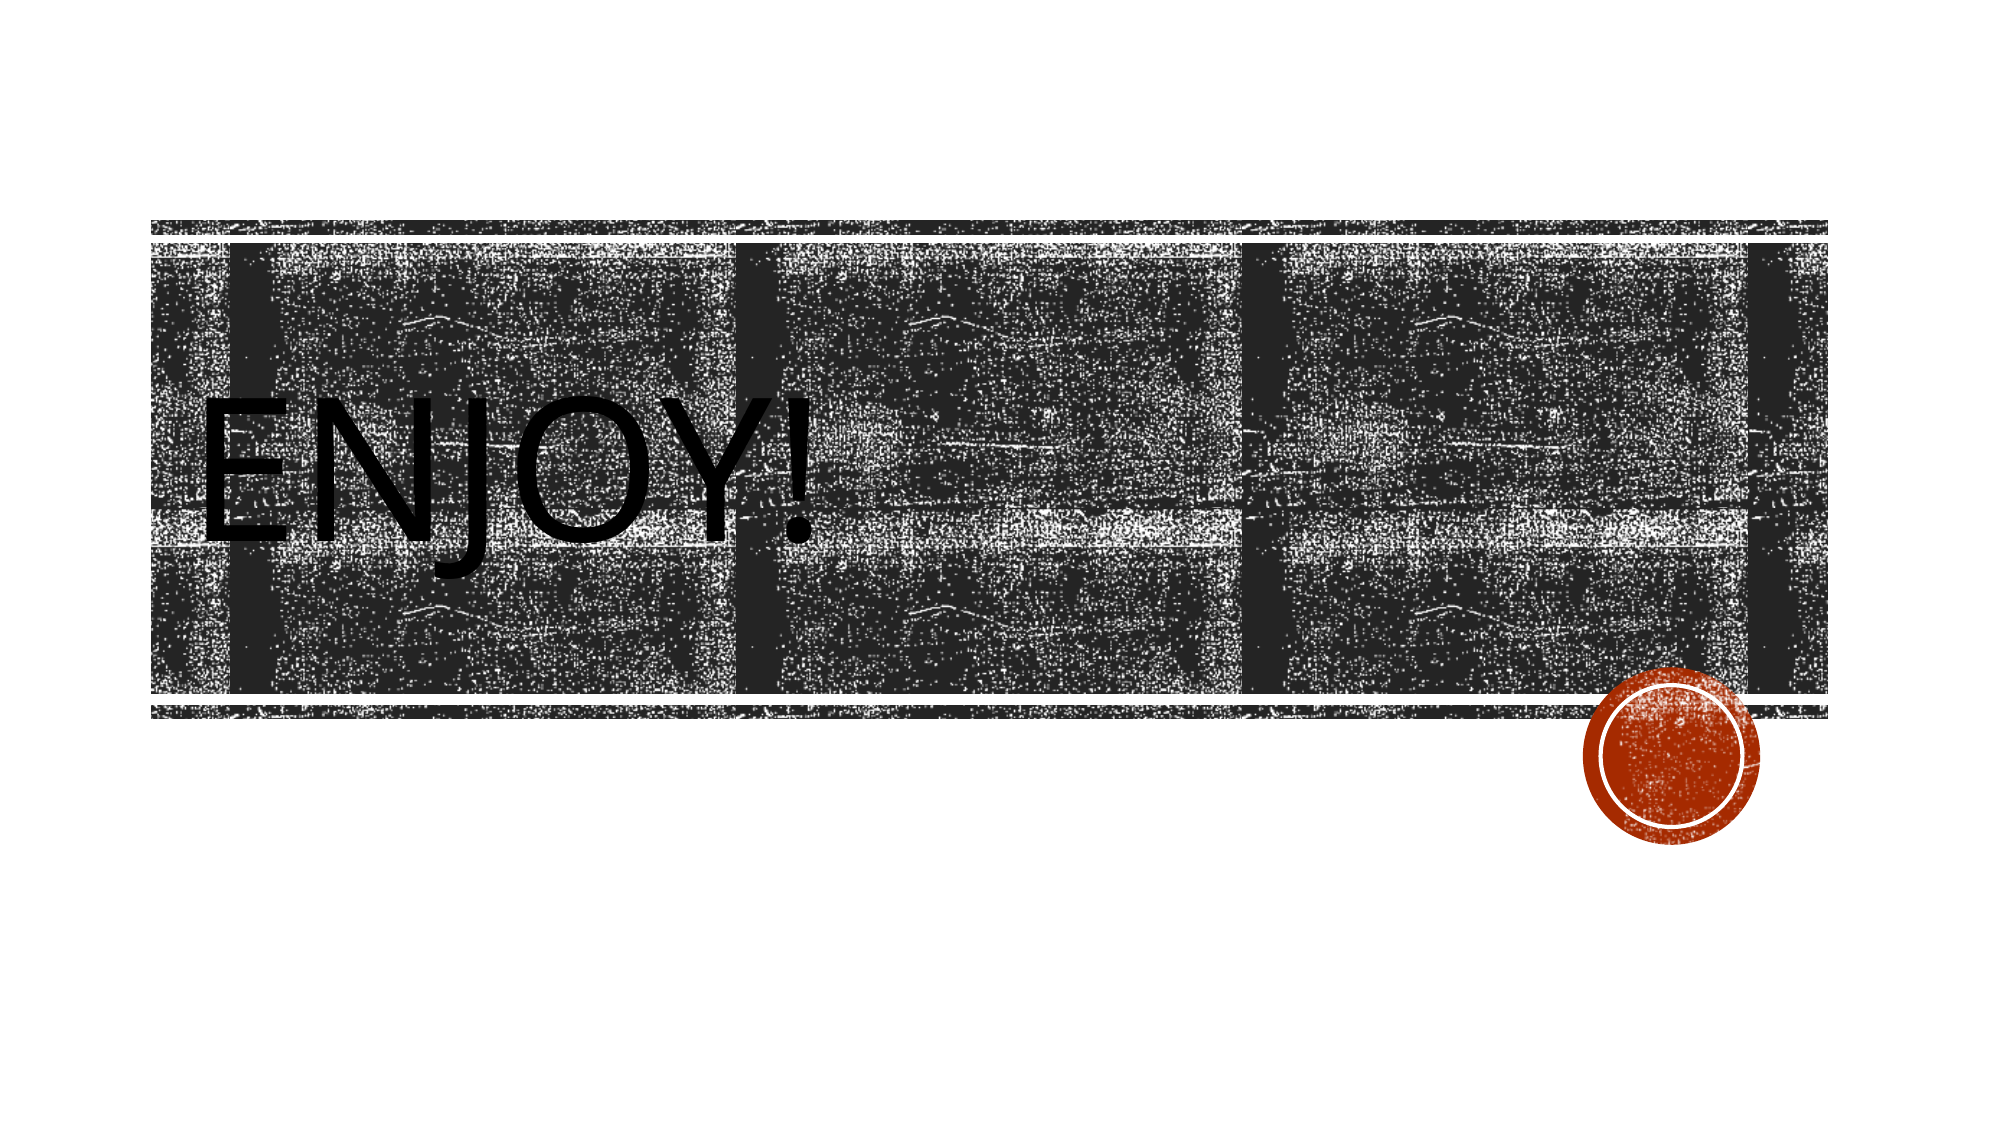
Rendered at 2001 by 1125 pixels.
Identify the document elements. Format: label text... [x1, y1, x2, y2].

title Enjoy! [172, 234, 1808, 733]
